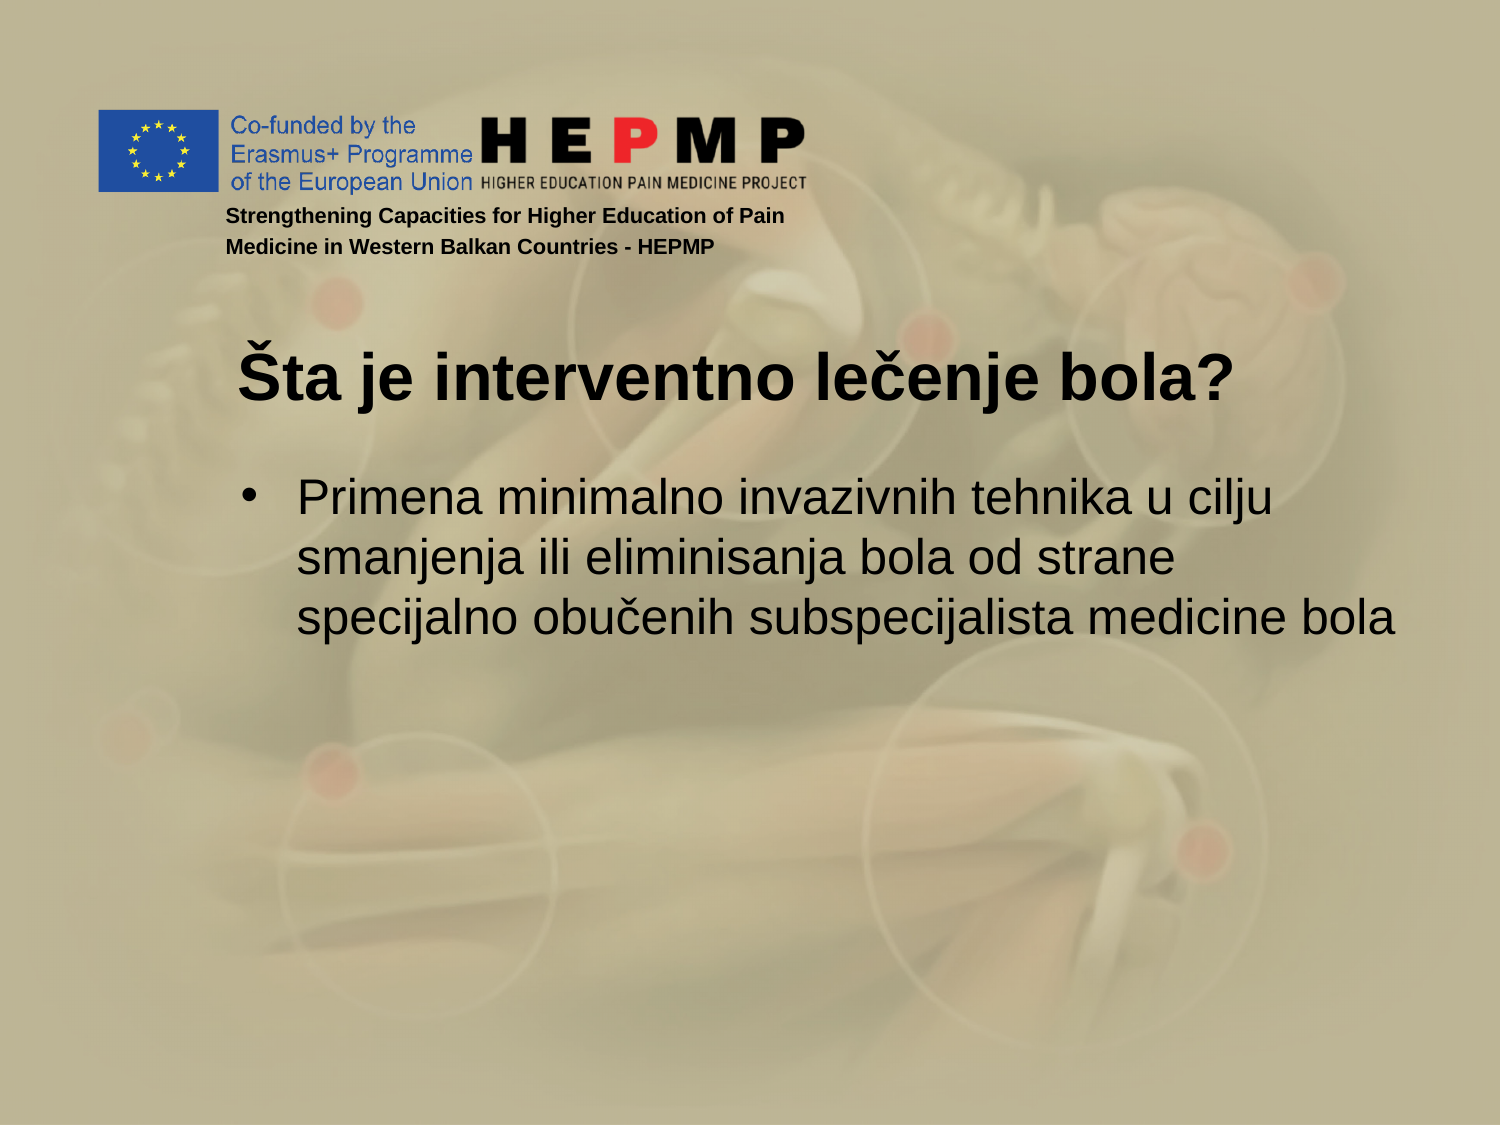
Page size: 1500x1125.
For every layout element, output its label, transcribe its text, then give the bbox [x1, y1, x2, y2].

picture [93, 105, 809, 196]
text_box Šta je interventno lečenje bola? [222, 326, 1253, 421]
text_box Primena minimalno invazivnih tehnika u cilju smanjenja ili eliminisanja bola od strane specijalno obučenih subspecijalista medicine bola [225, 397, 1411, 652]
